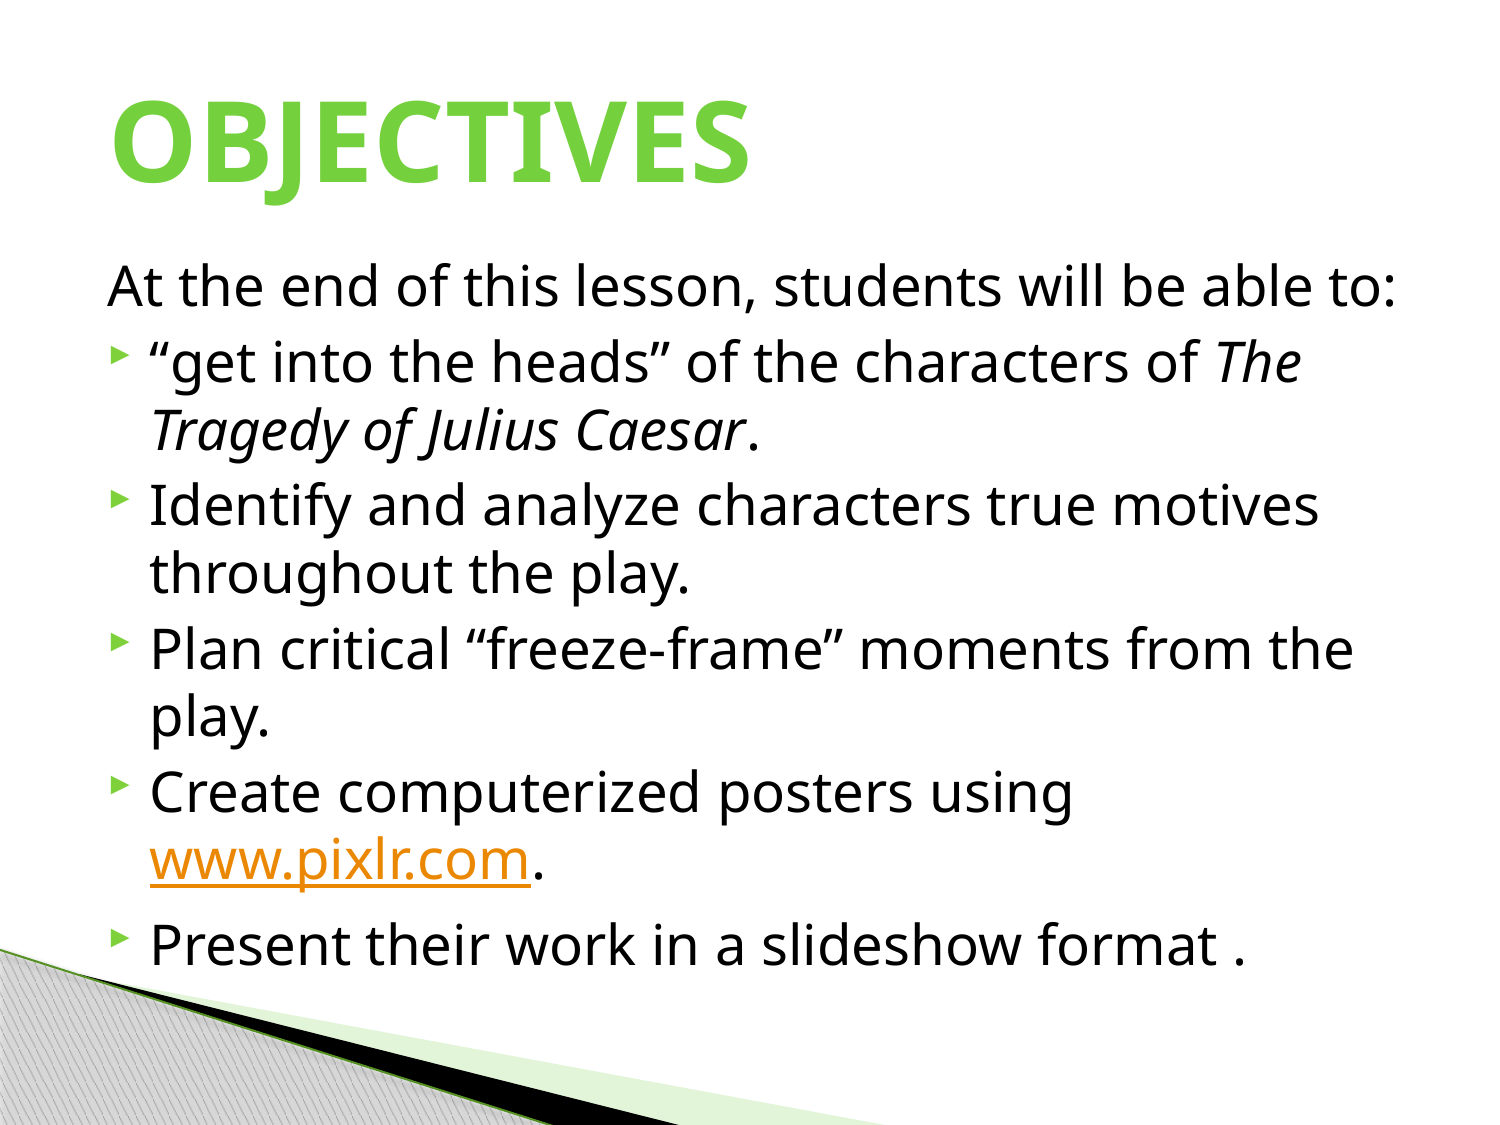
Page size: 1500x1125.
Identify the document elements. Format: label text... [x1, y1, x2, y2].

list At the end of this lesson, students will be able to: “get into the heads” of the characters of The Tragedy of Julius Caesar. Identify and analyze characters true motives throughout the play. Plan critical “freeze-frame” moments from the play. Create computerized posters using www.pixlr.com. Present their work in a slideshow format . [75, 243, 1425, 986]
text_box Objectives [93, 62, 768, 213]
